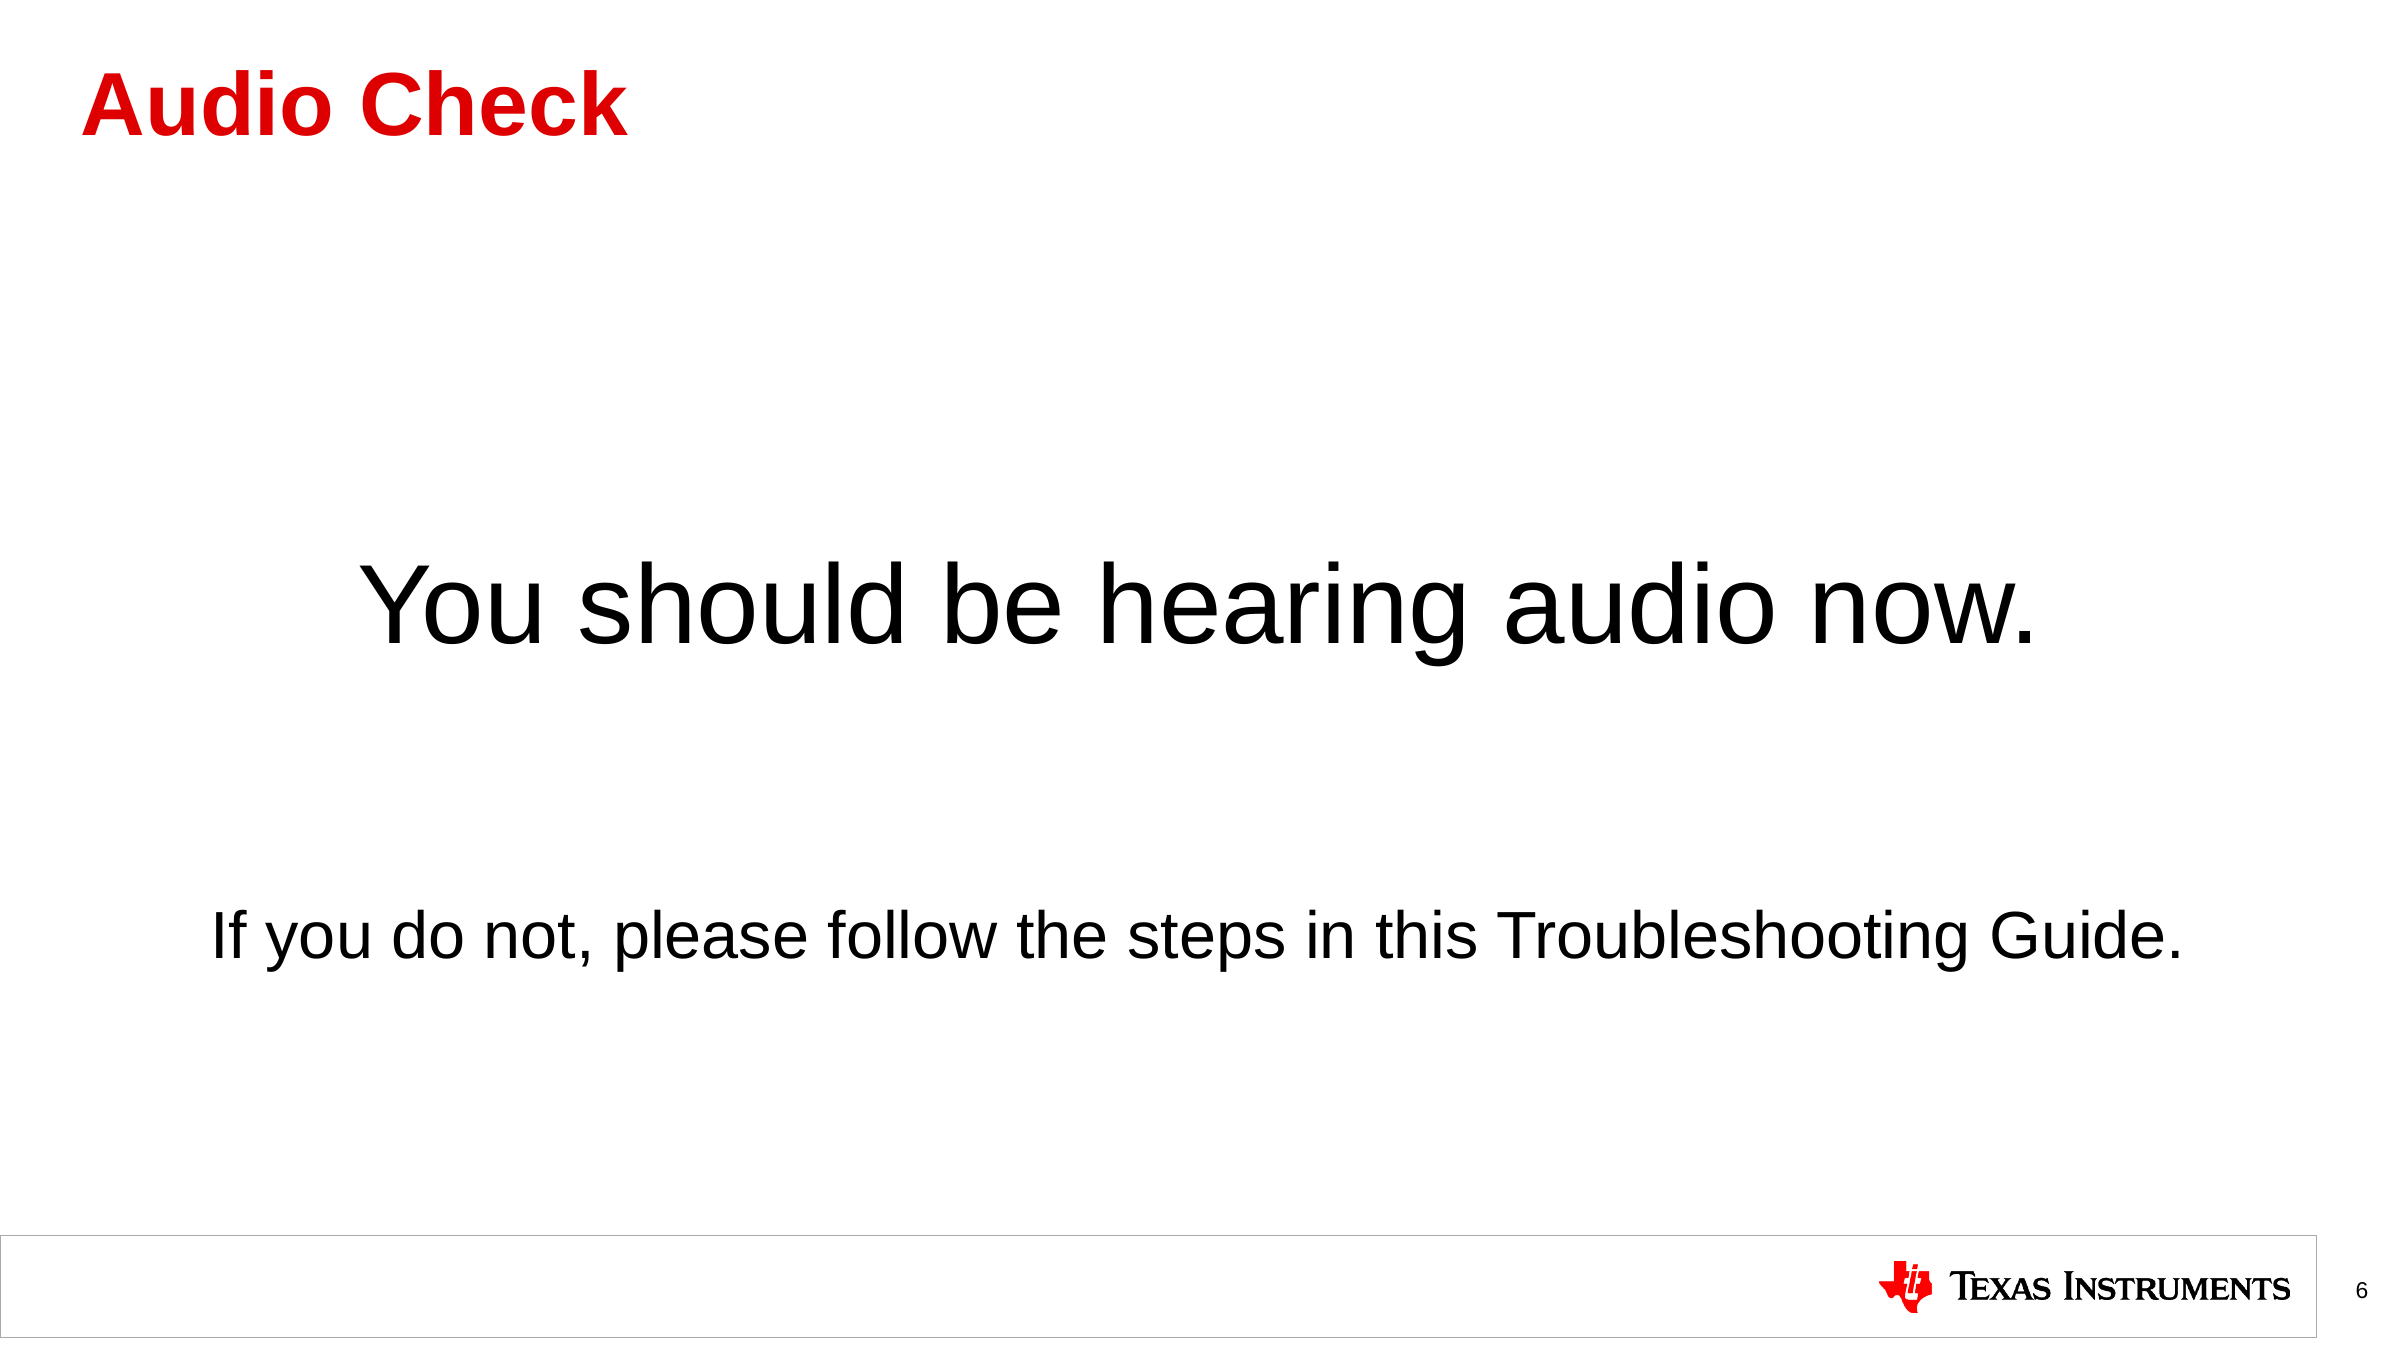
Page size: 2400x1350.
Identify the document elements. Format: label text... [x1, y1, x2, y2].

title Audio Check [60, 27, 2282, 189]
picture [1879, 1307, 2290, 1313]
list You should be hearing audio now. If you do not, please follow the steps in this Troubleshooting Guide. [87, 206, 2311, 1181]
slide_number 6 [1828, 1265, 2389, 1307]
picture [1879, 1261, 2290, 1265]
